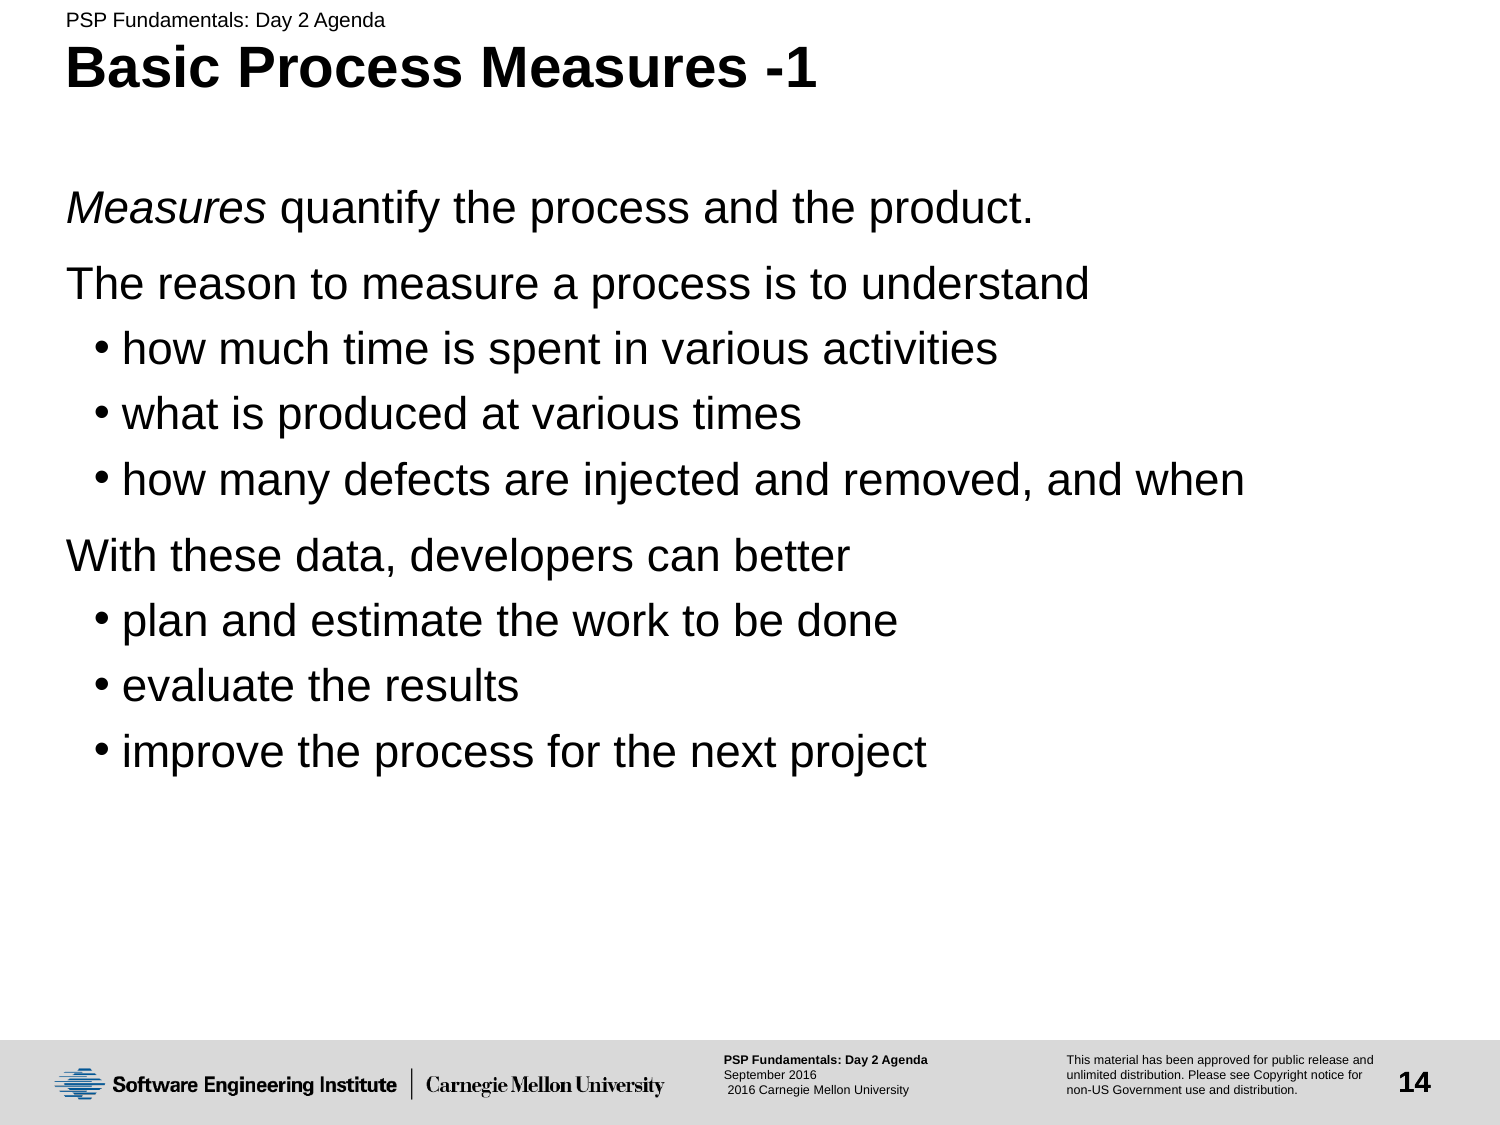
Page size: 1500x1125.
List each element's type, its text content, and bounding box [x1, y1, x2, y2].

picture [46, 1061, 673, 1104]
list Measures quantify the process and the product. The reason to measure a process is to understand how much time is spent in various activities what is produced at various times how many defects are injected and removed, and when With these data, developers can better plan and estimate the work to be done evaluate the results improve the process for the next project [65, 177, 1431, 1000]
title Basic Process Measures -1 [65, 37, 1430, 148]
